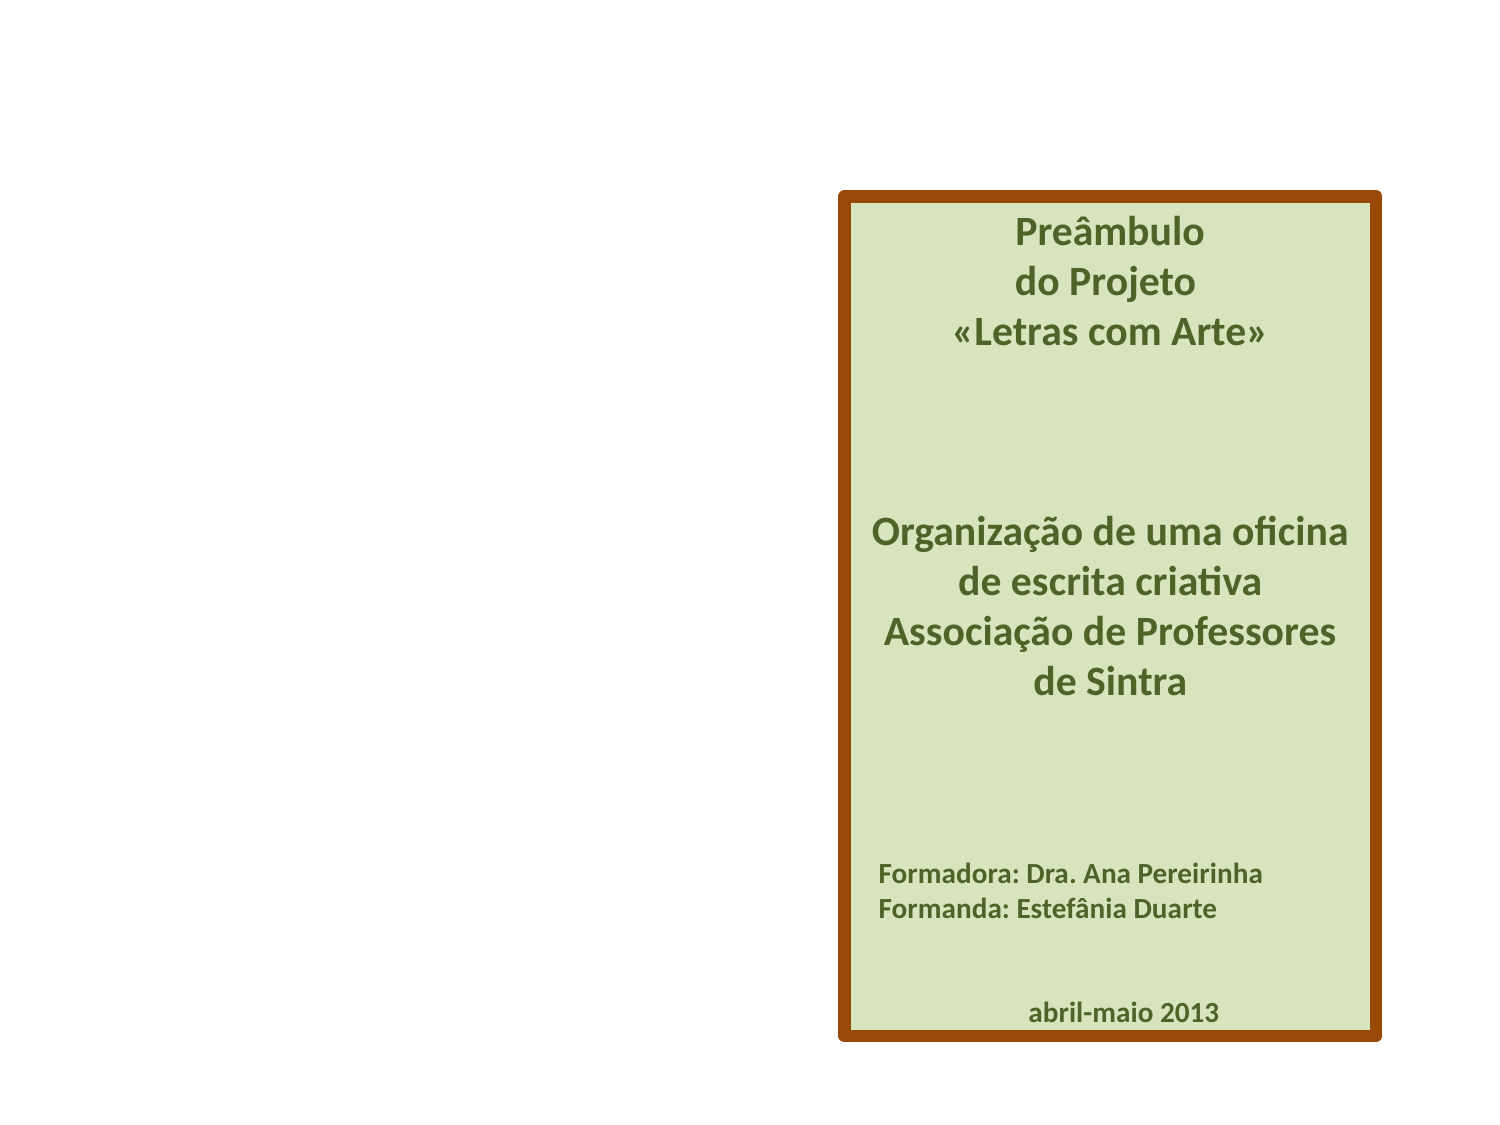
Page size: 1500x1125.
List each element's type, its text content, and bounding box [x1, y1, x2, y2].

text_box Preâmbulo do Projeto «Letras com Arte» Organização de uma oficina de escrita criativa Associação de Professores de Sintra Formadora: Dra. Ana Pereirinha Formanda: Estefânia Duarte abril-maio 2013 [844, 196, 1376, 1037]
